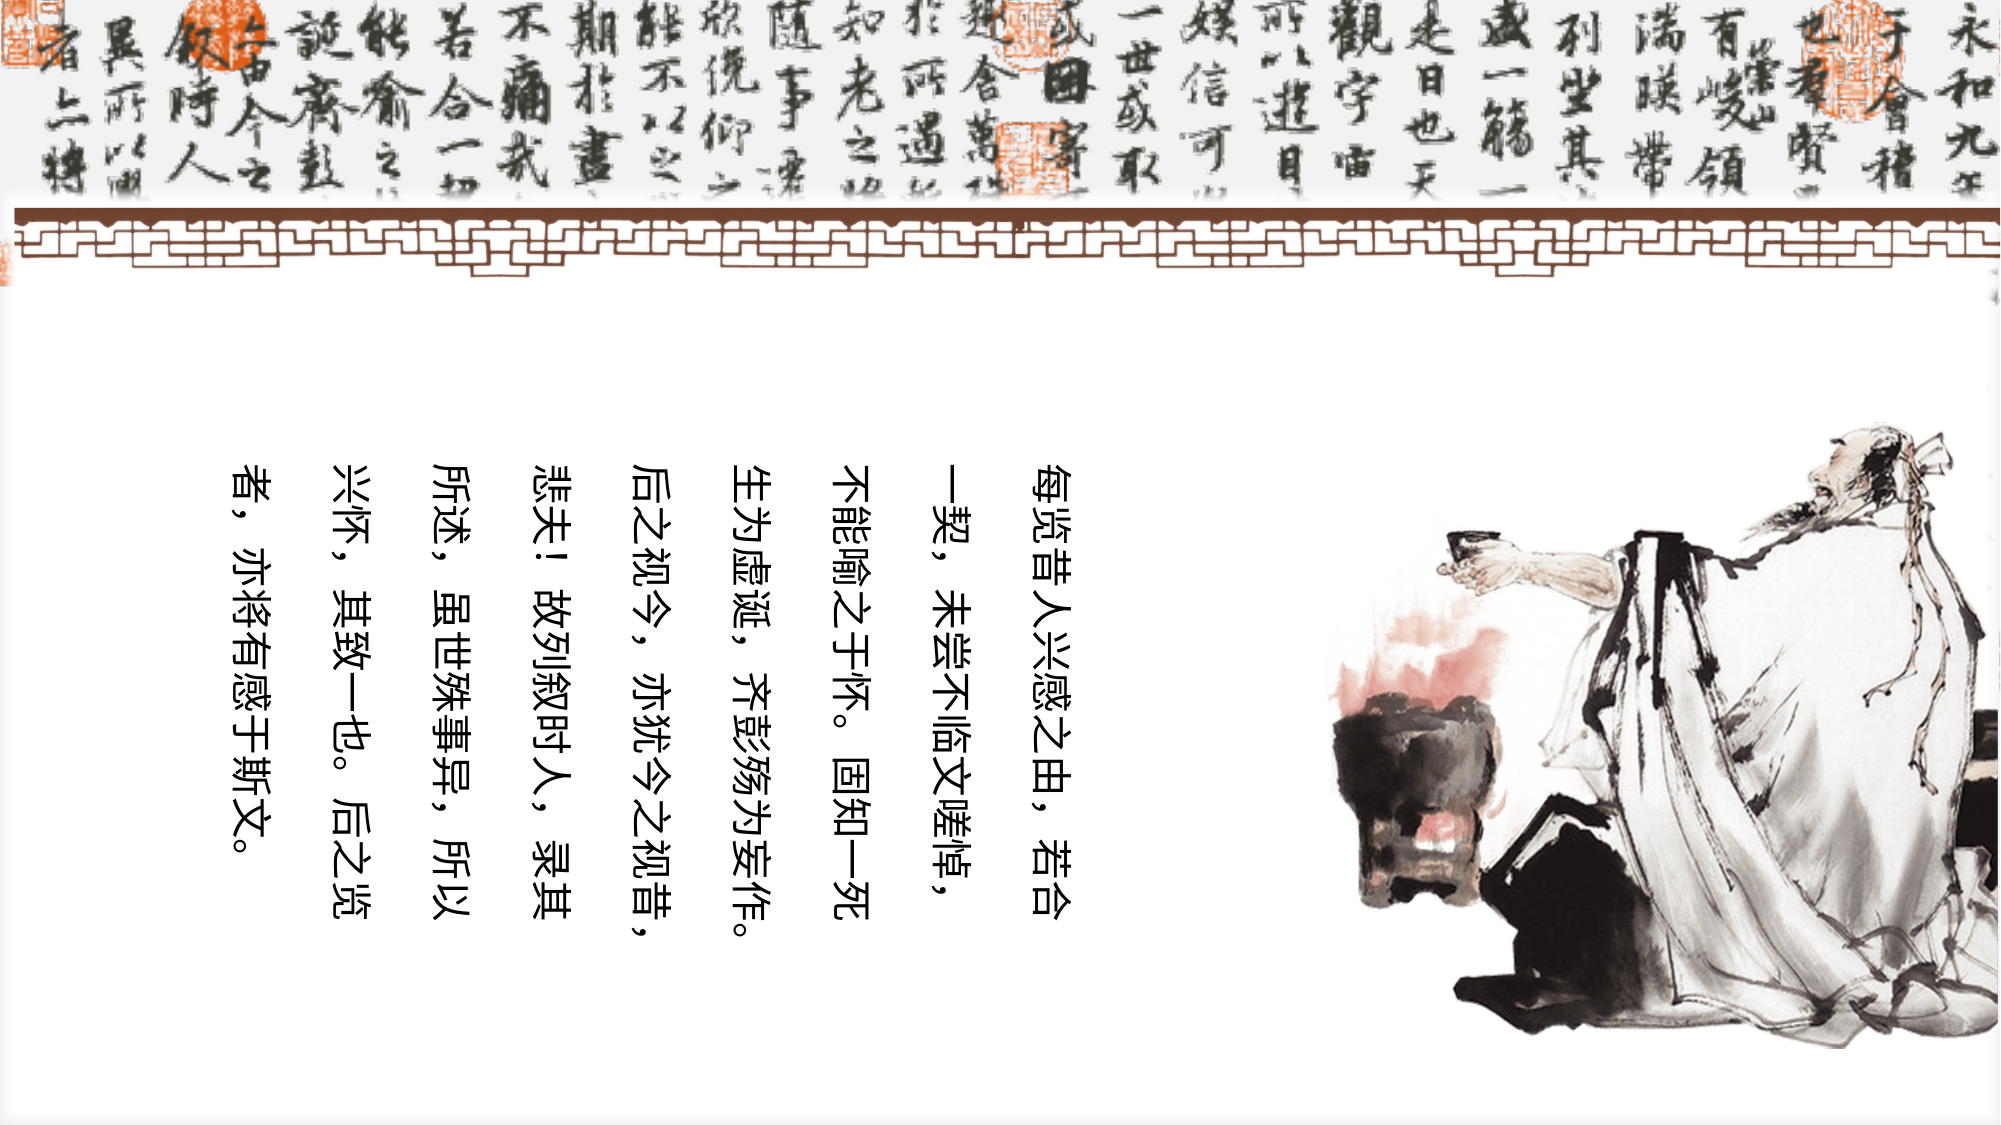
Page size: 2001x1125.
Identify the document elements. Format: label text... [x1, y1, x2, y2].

text_box 每览昔人兴感之由，若合一契，未尝不临文嗟悼，不能喻之于怀。固知一死生为虚诞，齐彭殇为妄作。后之视今，亦犹今之视昔，悲夫！故列叙时人，录其所述，虽世殊事异，所以兴怀，其致一也。后之览者，亦将有感于斯文。 [196, 448, 1135, 969]
picture [1135, 243, 2000, 1125]
picture [0, 0, 2001, 151]
